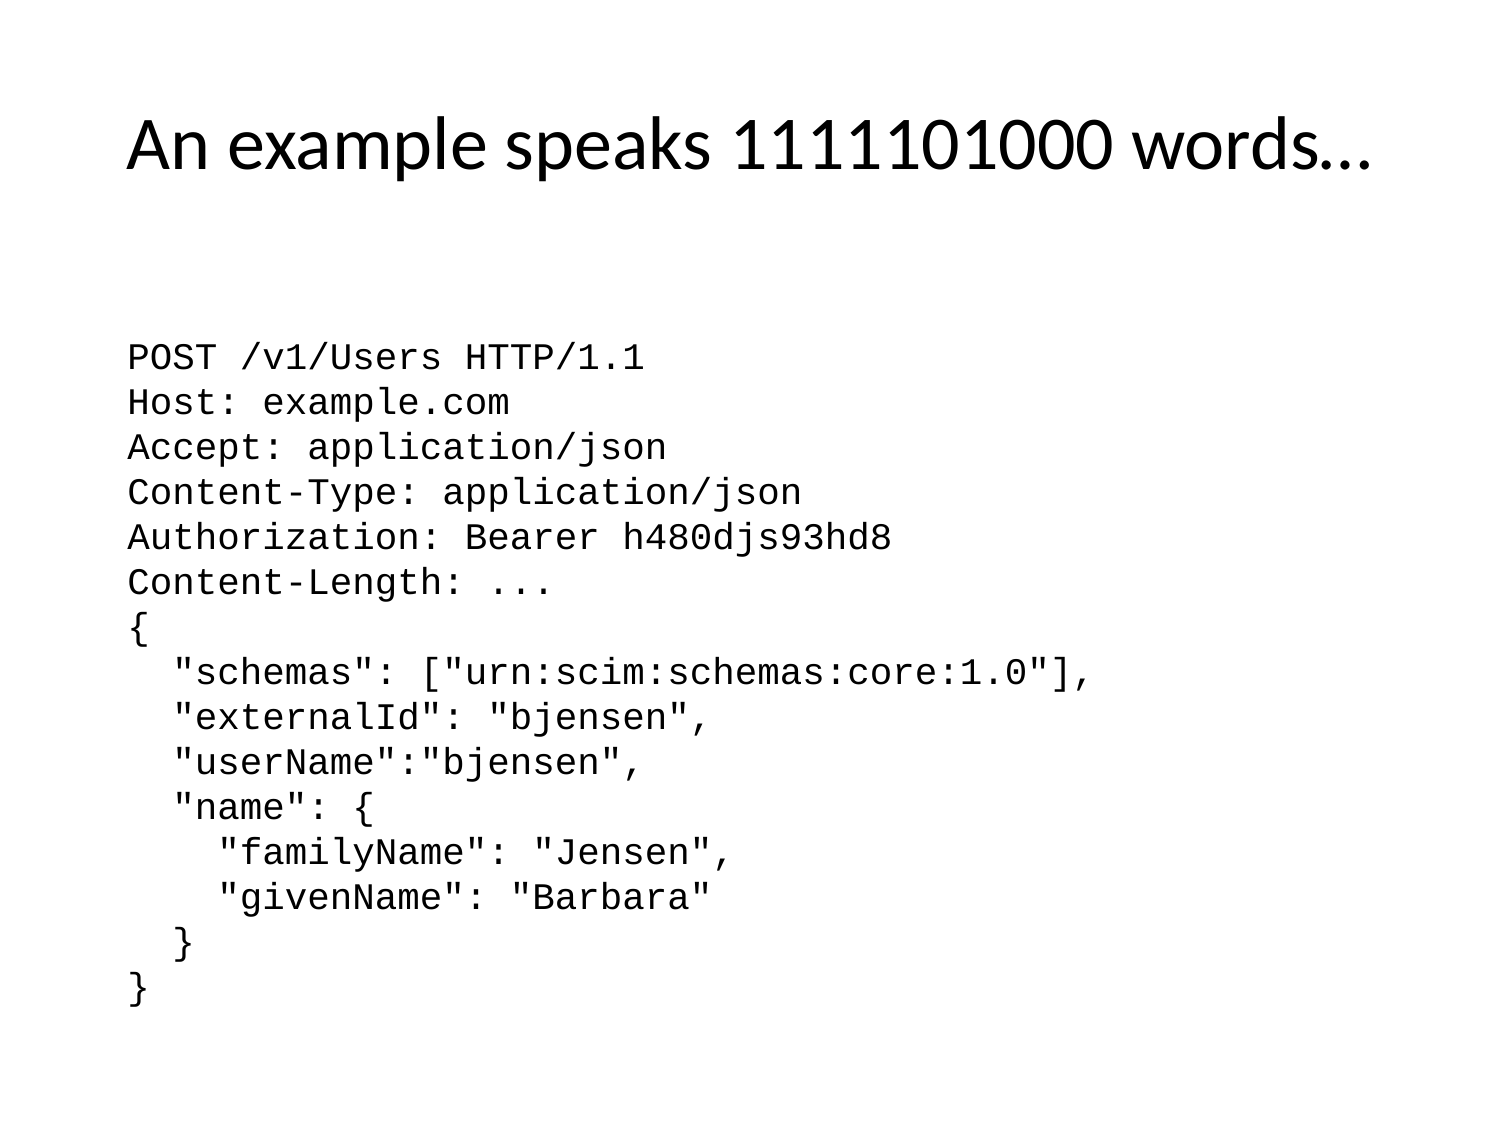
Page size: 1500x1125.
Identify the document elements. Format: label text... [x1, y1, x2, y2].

text_box POST /v1/Users HTTP/1.1 Host: example.com Accept: application/json Content-Type: application/json Authorization: Bearer h480djs93hd8 Content-Length: ... { "schemas": ["urn:scim:schemas:core:1.0"], "externalId": "bjensen", "userName":"bjensen", "name": { "familyName": "Jensen", "givenName": "Barbara" } } [112, 324, 1413, 1015]
title An example speaks 1111101000 words… [75, 45, 1425, 233]
